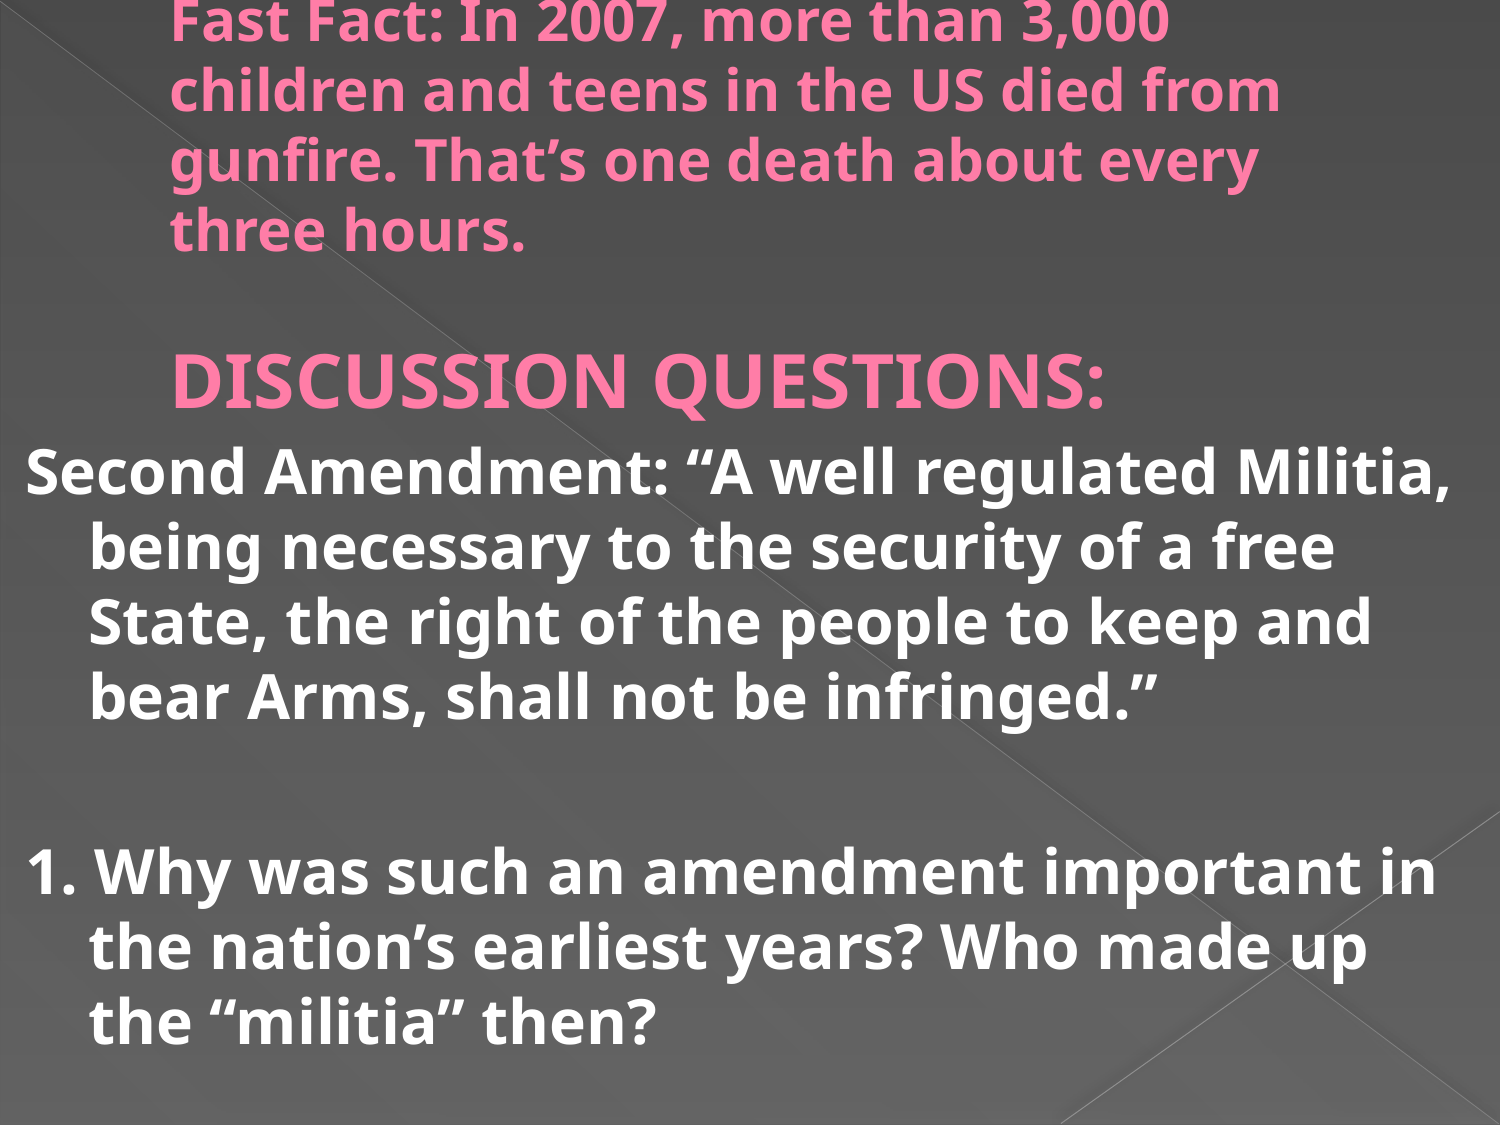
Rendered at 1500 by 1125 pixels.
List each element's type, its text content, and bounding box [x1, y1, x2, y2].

list Second Amendment: “A well regulated Militia, being necessary to the security of a free State, the right of the people to keep and bear Arms, shall not be infringed.” 1. Why was such an amendment important in the nation’s earliest years? Who made up the “militia” then? [0, 425, 1500, 1088]
title Fast Fact: In 2007, more than 3,000 children and teens in the US died from gunfire. That’s one death about every three hours. DISCUSSION QUESTIONS: [75, 43, 1425, 363]
